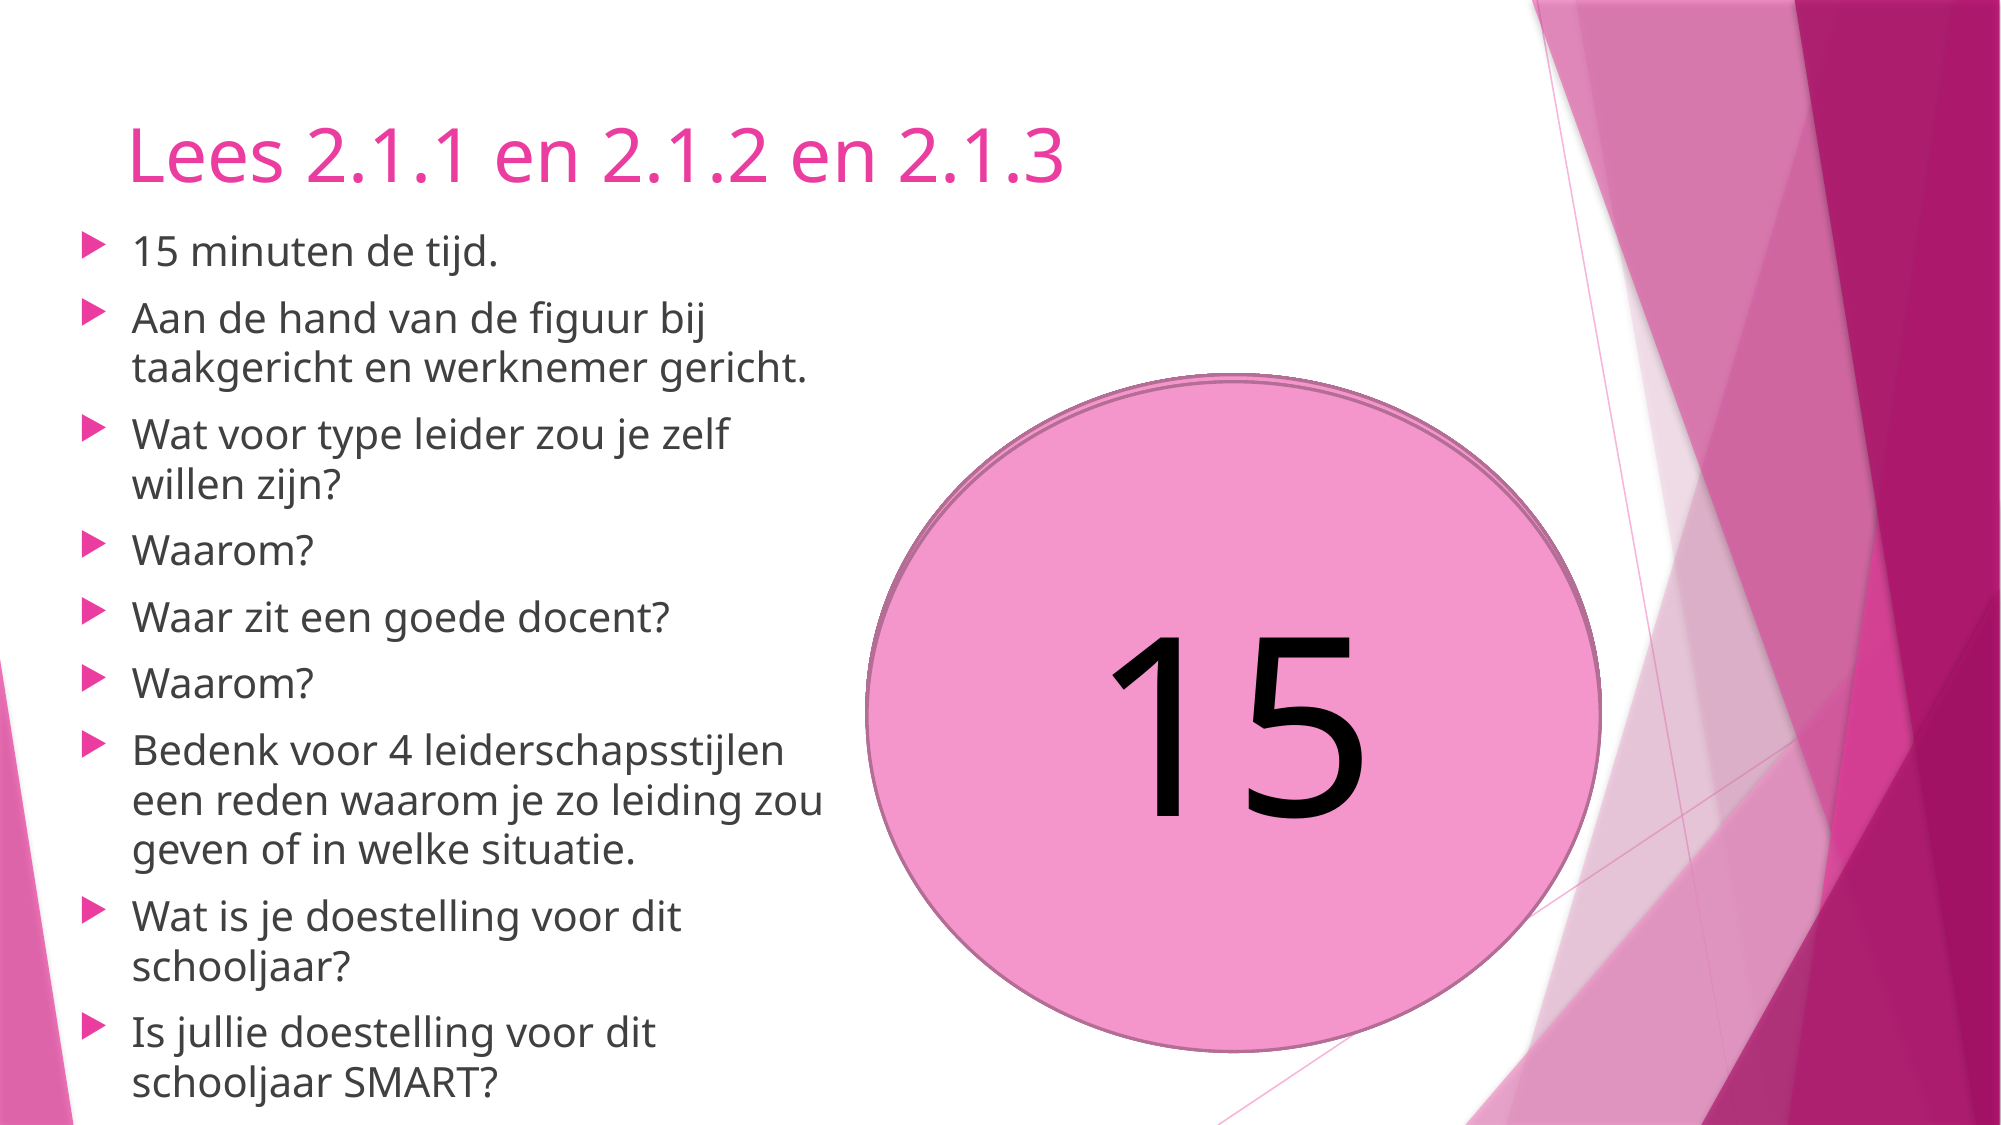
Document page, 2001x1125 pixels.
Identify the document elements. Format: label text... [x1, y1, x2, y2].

text_box 15 [865, 380, 1602, 1054]
text_box 12 [867, 373, 1600, 677]
list 15 minuten de tijd. Aan de hand van de figuur bij taakgericht en werknemer gericht. Wat voor type leider zou je zelf willen zijn? Waarom? Waar zit een goede docent? Waarom? Bedenk voor 4 leiderschapsstijlen een reden waarom je zo leiding zou geven of in welke situatie. Wat is je doestelling voor dit schooljaar? Is jullie doestelling voor dit schooljaar SMART? [63, 217, 868, 1117]
title Lees 2.1.1 en 2.1.2 en 2.1.3 [111, 99, 1522, 317]
